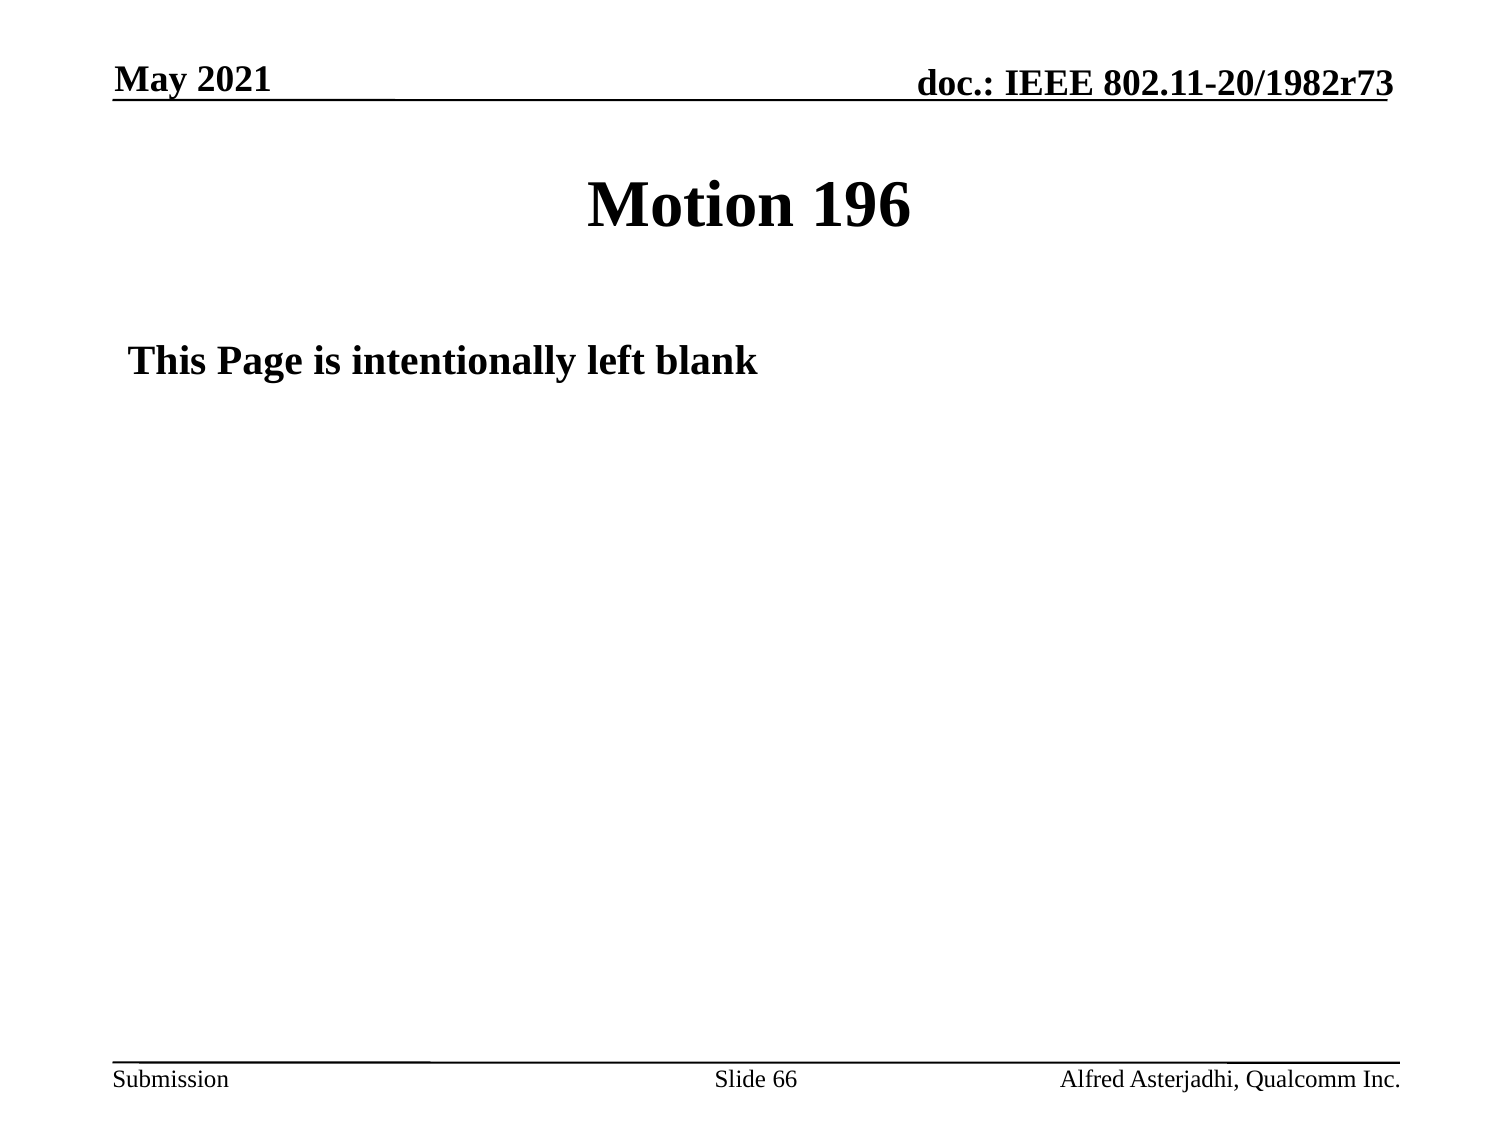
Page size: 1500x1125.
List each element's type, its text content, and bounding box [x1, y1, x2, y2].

list This Page is intentionally left blank [112, 324, 1388, 1000]
footer Alfred Asterjadhi, Qualcomm Inc. [878, 1061, 1402, 1093]
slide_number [114, 54, 423, 100]
title Motion 196 [112, 112, 1388, 288]
slide_number Slide 66 [712, 1061, 800, 1123]
